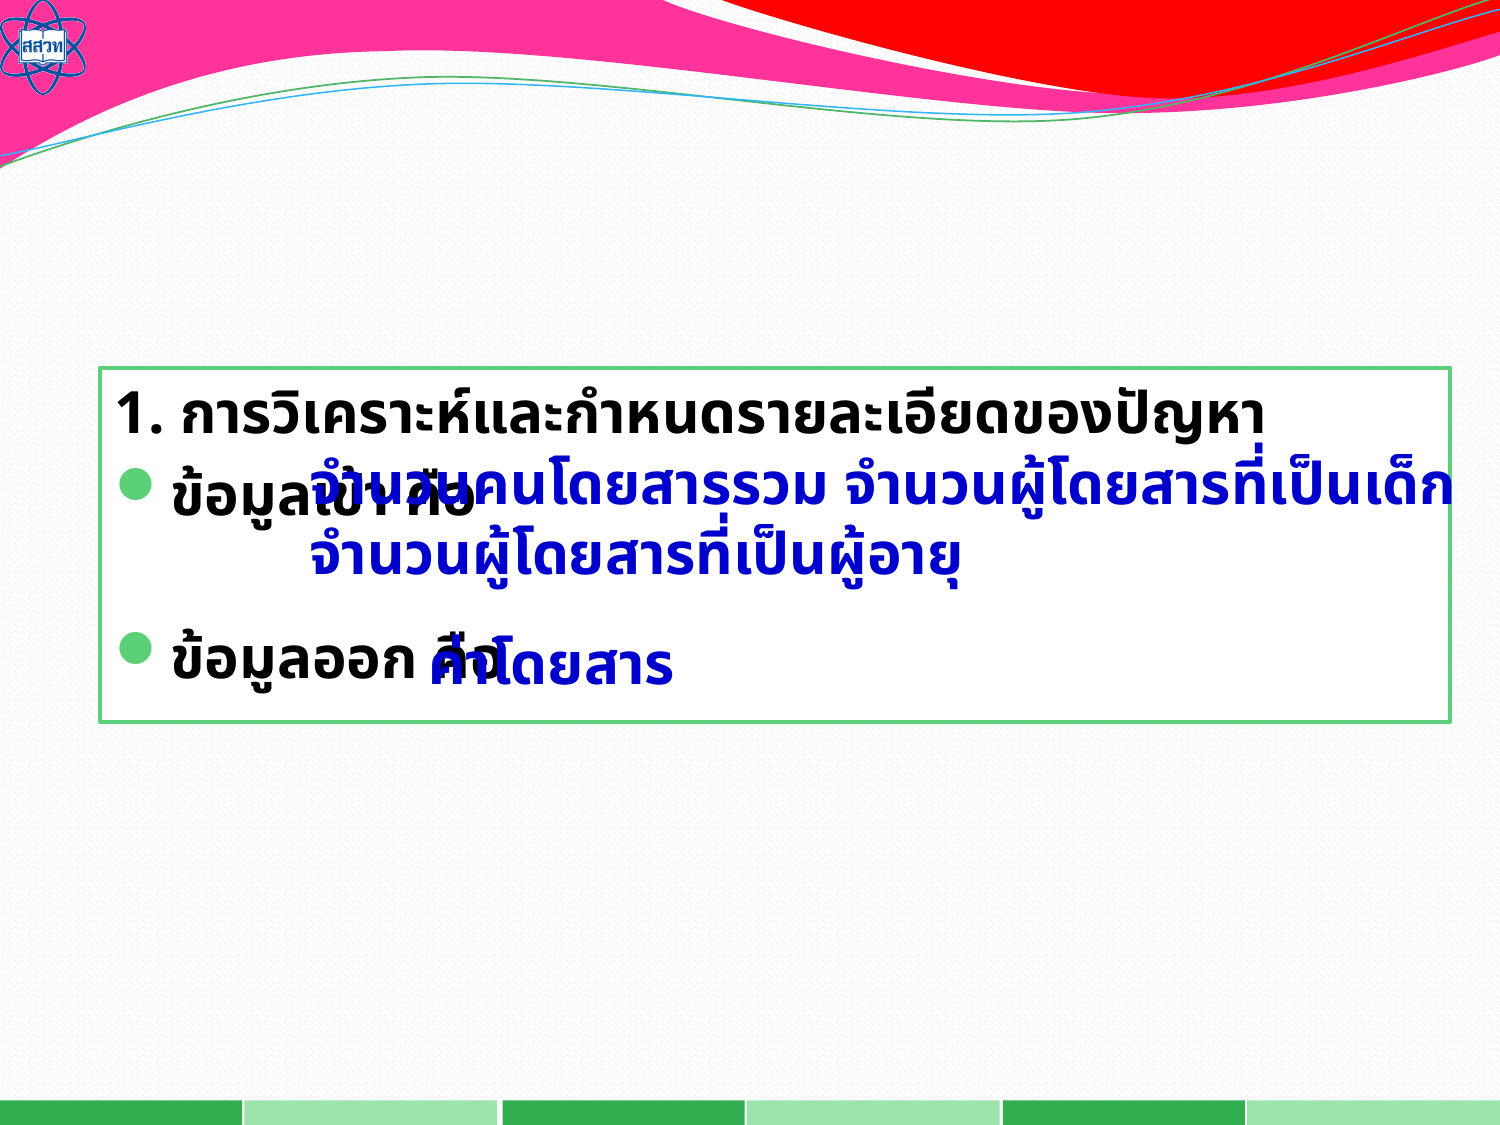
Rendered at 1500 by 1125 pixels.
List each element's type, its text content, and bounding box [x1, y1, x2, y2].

list 1. การวิเคราะห์และกำหนดรายละเอียดของปัญหา ข้อมูลเข้า คือ ข้อมูลออก คือ [98, 366, 1452, 724]
text_box จำนวนคนโดยสารรวม จำนวนผู้โดยสารที่เป็นเด็ก จำนวนผู้โดยสารที่เป็นผู้อายุ [294, 438, 1486, 594]
text_box ค่าโดยสาร [413, 618, 690, 704]
picture [0, 0, 86, 95]
